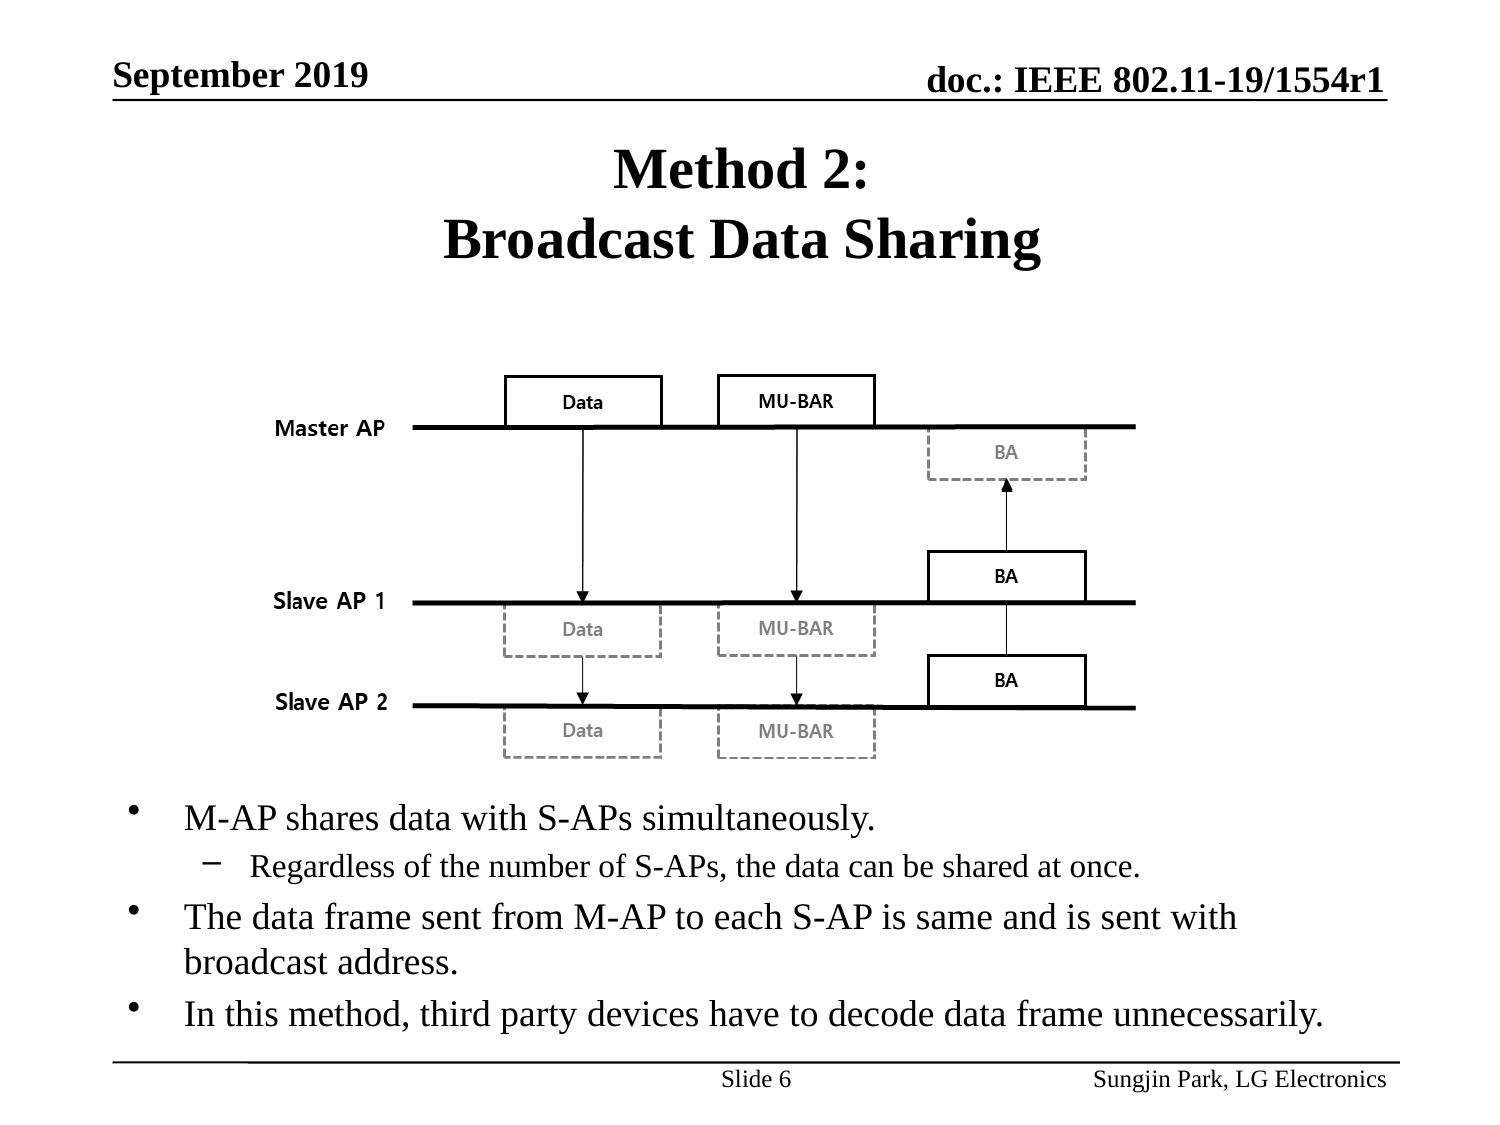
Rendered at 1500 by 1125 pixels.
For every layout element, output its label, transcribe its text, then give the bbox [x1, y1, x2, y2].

slide_number Slide 6 [712, 1061, 800, 1093]
picture [249, 374, 1138, 759]
list M-AP shares data with S-APs simultaneously. Regardless of the number of S-APs, the data can be shared at once. The data frame sent from M-AP to each S-AP is same and is sent with broadcast address. In this method, third party devices have to decode data frame unnecessarily. [112, 324, 1388, 1063]
title Method 2: Broadcast Data Sharing [112, 112, 1388, 288]
